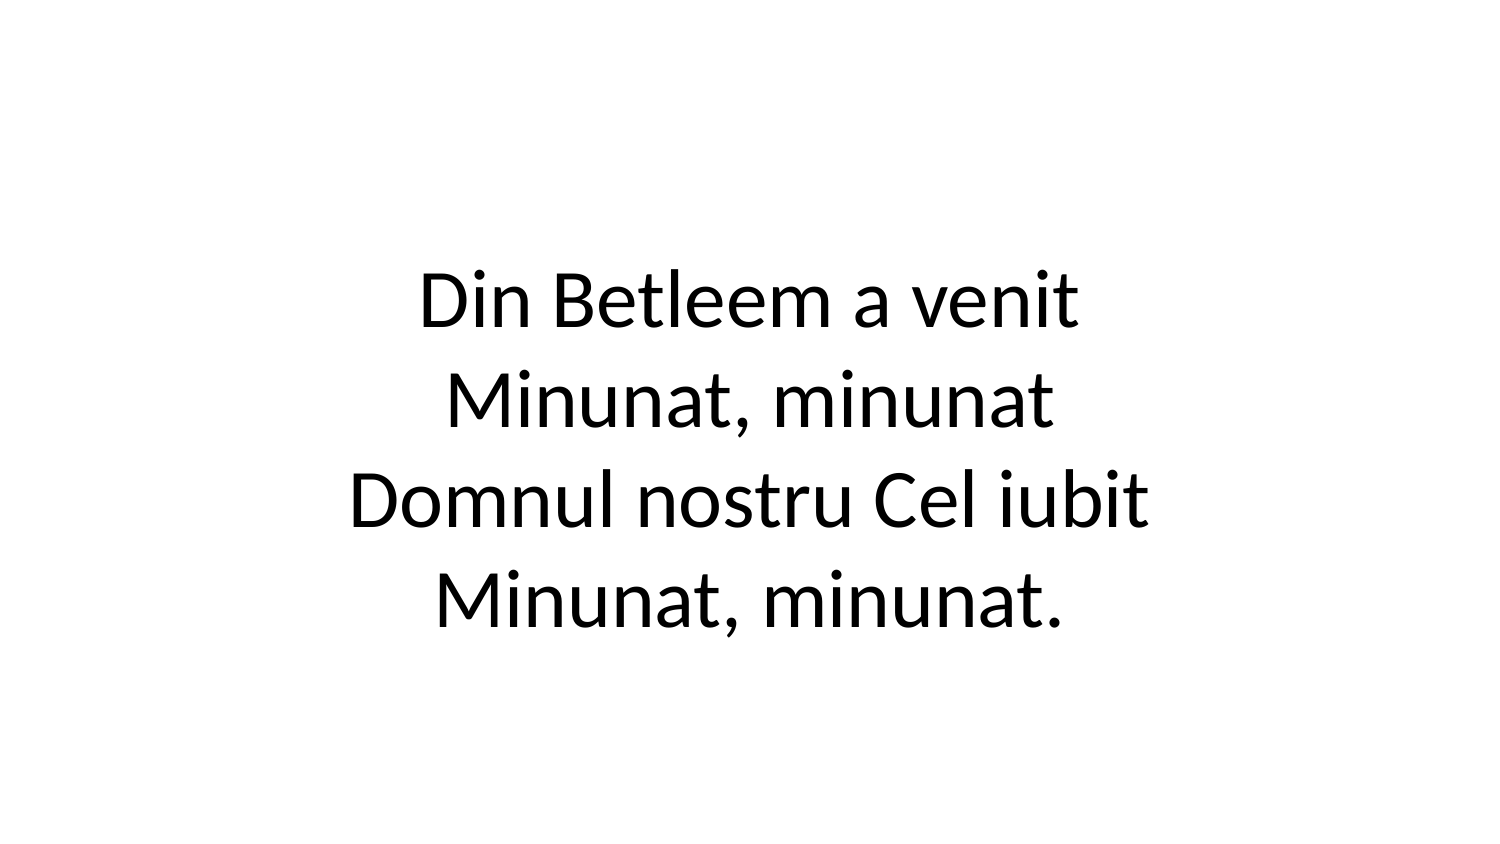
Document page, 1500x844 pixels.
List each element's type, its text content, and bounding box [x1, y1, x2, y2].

text_box Din Betleem a venit Minunat, minunat Domnul nostru Cel iubit Minunat, minunat. [333, 192, 1167, 652]
